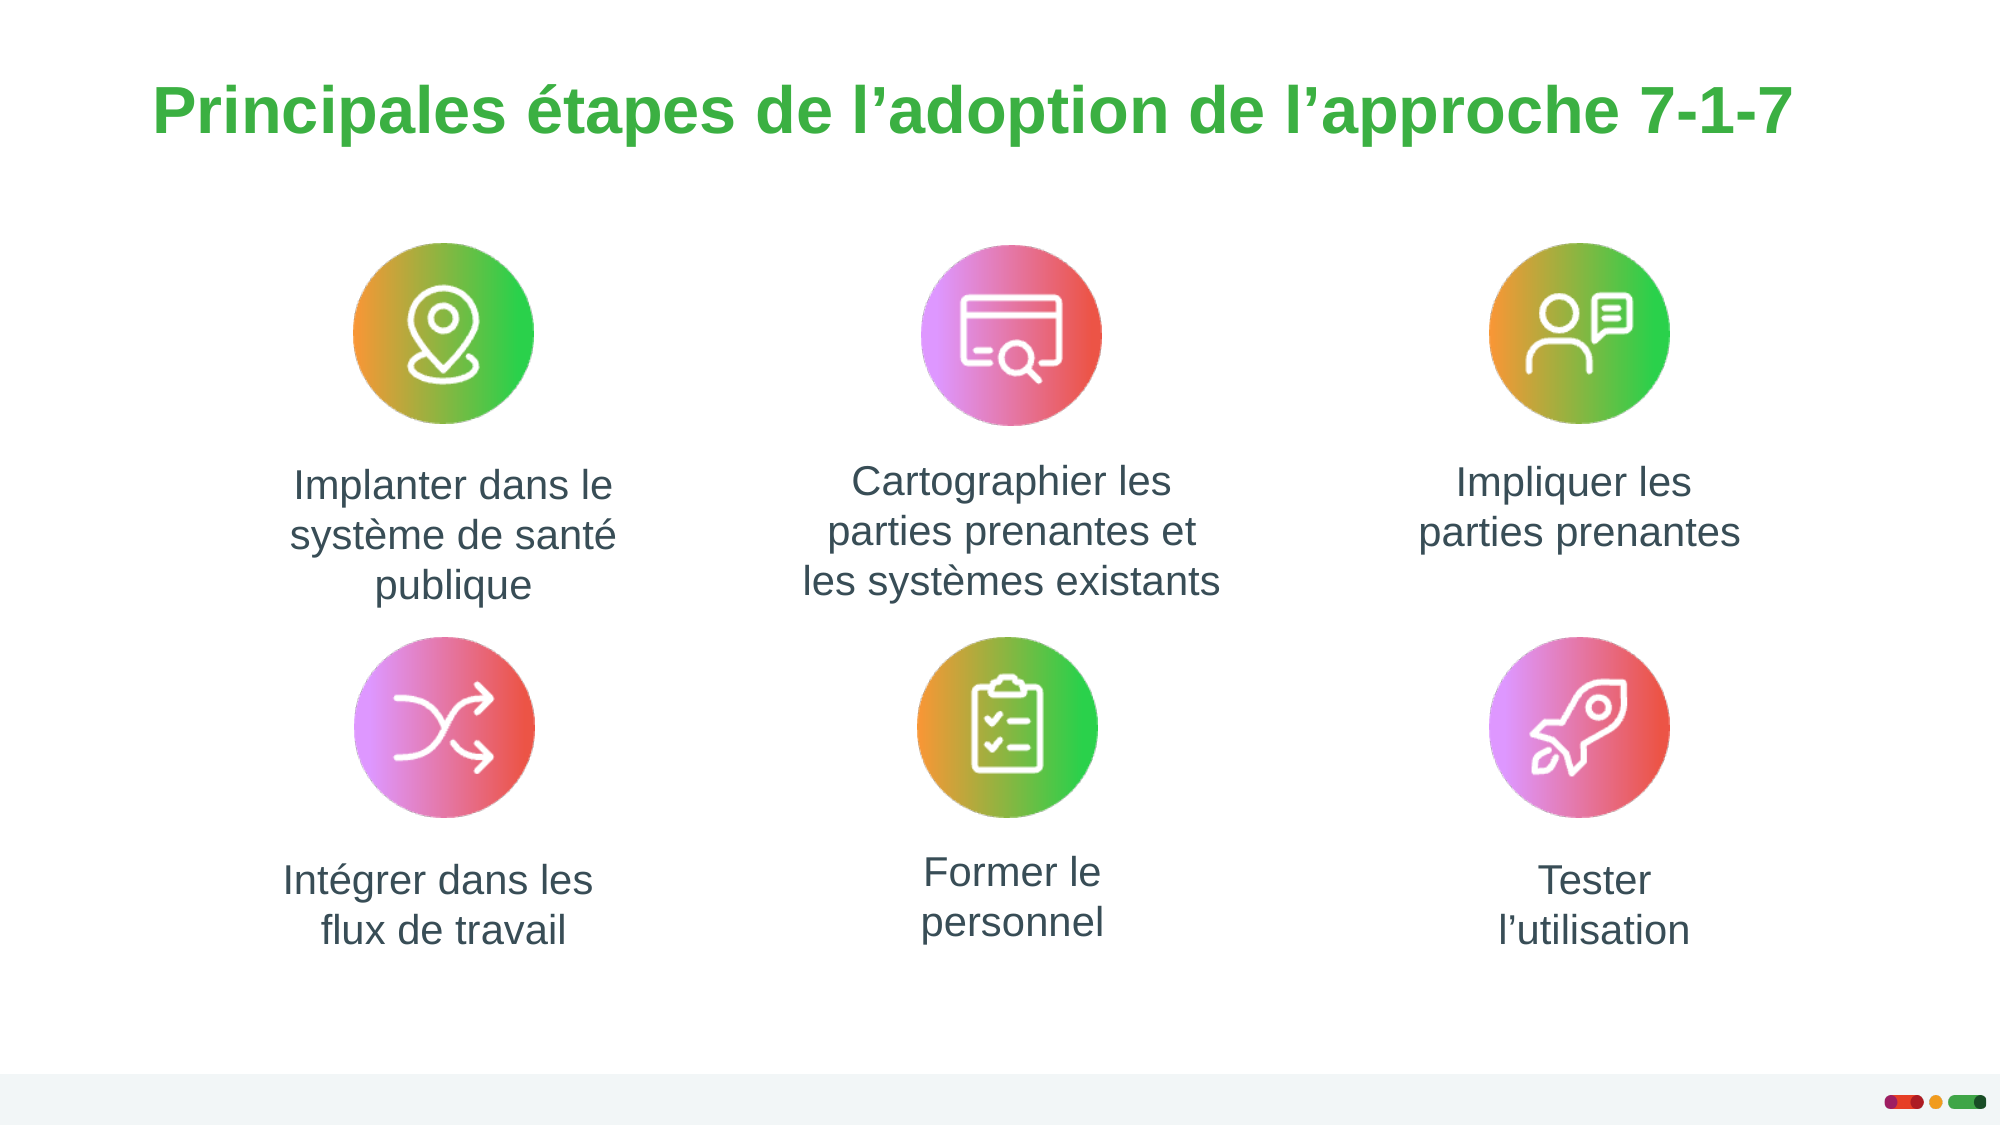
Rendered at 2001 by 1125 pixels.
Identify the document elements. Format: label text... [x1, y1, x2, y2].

text_box Impliquer les parties prenantes [1373, 447, 1787, 602]
picture [1489, 637, 1670, 818]
picture [916, 637, 1098, 818]
picture [354, 637, 535, 818]
text_box Former le personnel [881, 837, 1144, 949]
picture [353, 243, 534, 424]
text_box Implanter dans le système de santé publique [213, 450, 694, 661]
text_box Tester l’utilisation [1474, 845, 1715, 986]
text_box Intégrer dans les flux de travail [225, 845, 663, 986]
text_box Cartographier les parties prenantes et les systèmes existants [783, 446, 1240, 604]
picture [921, 245, 1102, 426]
picture [1489, 243, 1670, 424]
title Principales étapes de l’adoption de l’approche 7-1-7 [137, 59, 1863, 239]
